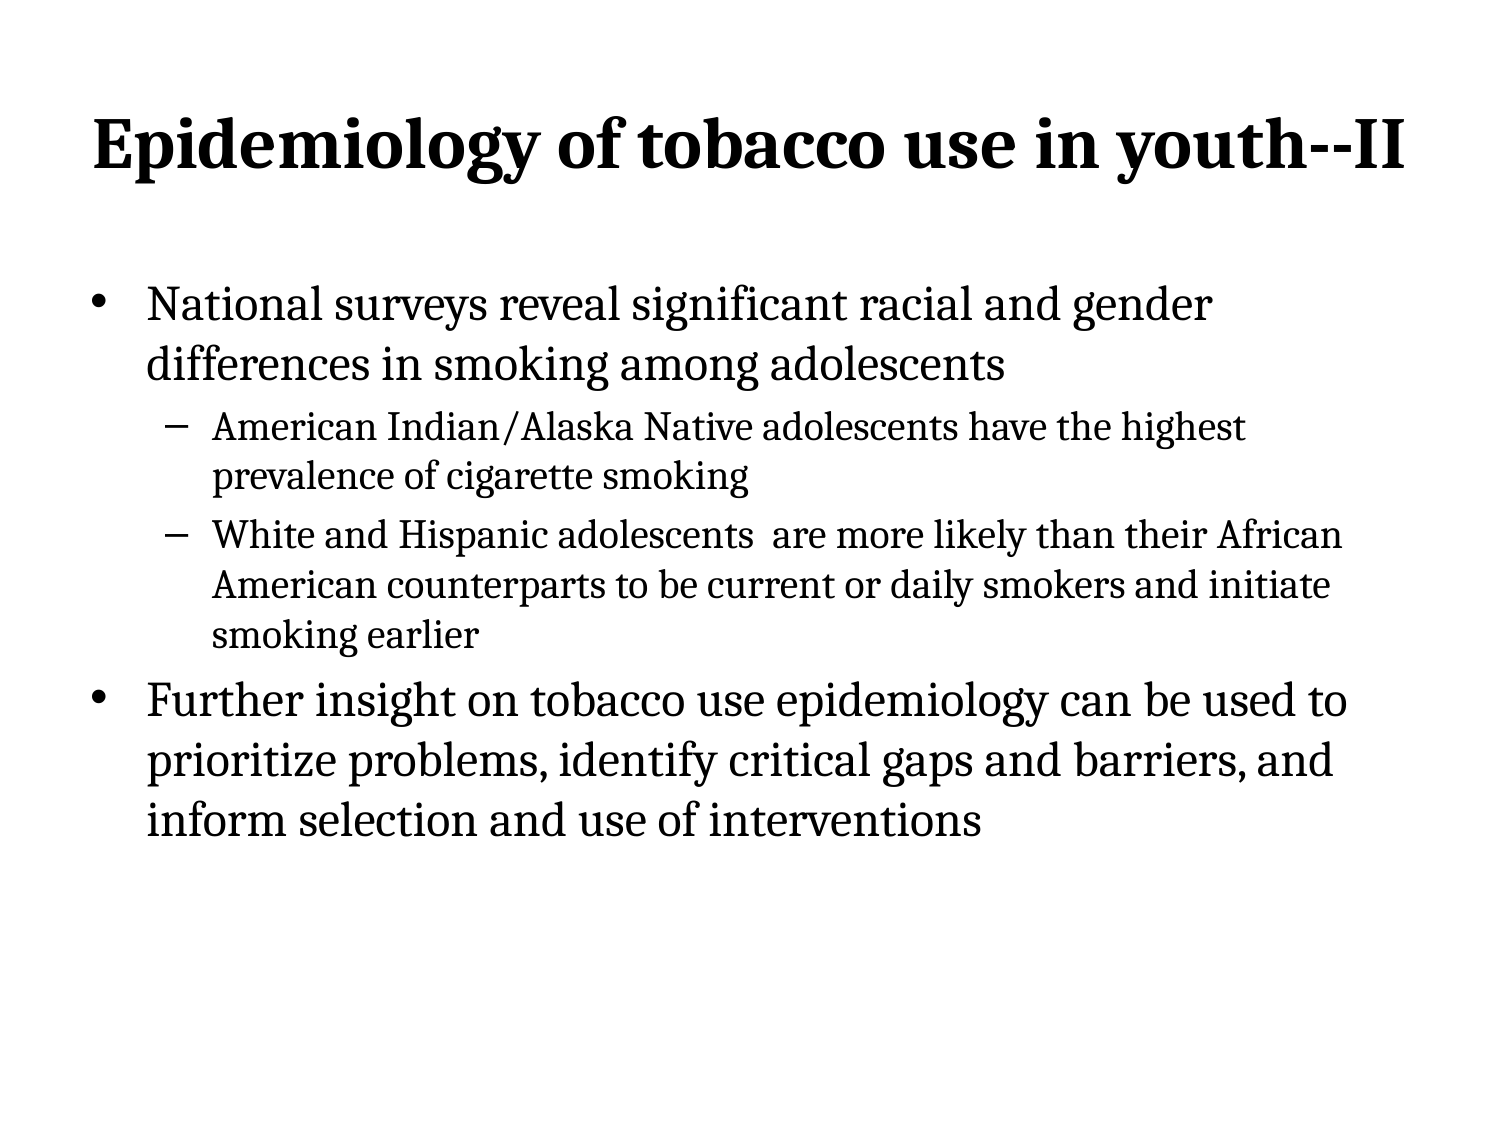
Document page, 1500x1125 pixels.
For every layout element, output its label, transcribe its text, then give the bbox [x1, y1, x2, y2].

list National surveys reveal significant racial and gender differences in smoking among adolescents American Indian/Alaska Native adolescents have the highest prevalence of cigarette smoking White and Hispanic adolescents are more likely than their African American counterparts to be current or daily smokers and initiate smoking earlier Further insight on tobacco use epidemiology can be used to prioritize problems, identify critical gaps and barriers, and inform selection and use of interventions [75, 262, 1425, 1005]
title Epidemiology of tobacco use in youth--II [75, 45, 1425, 233]
